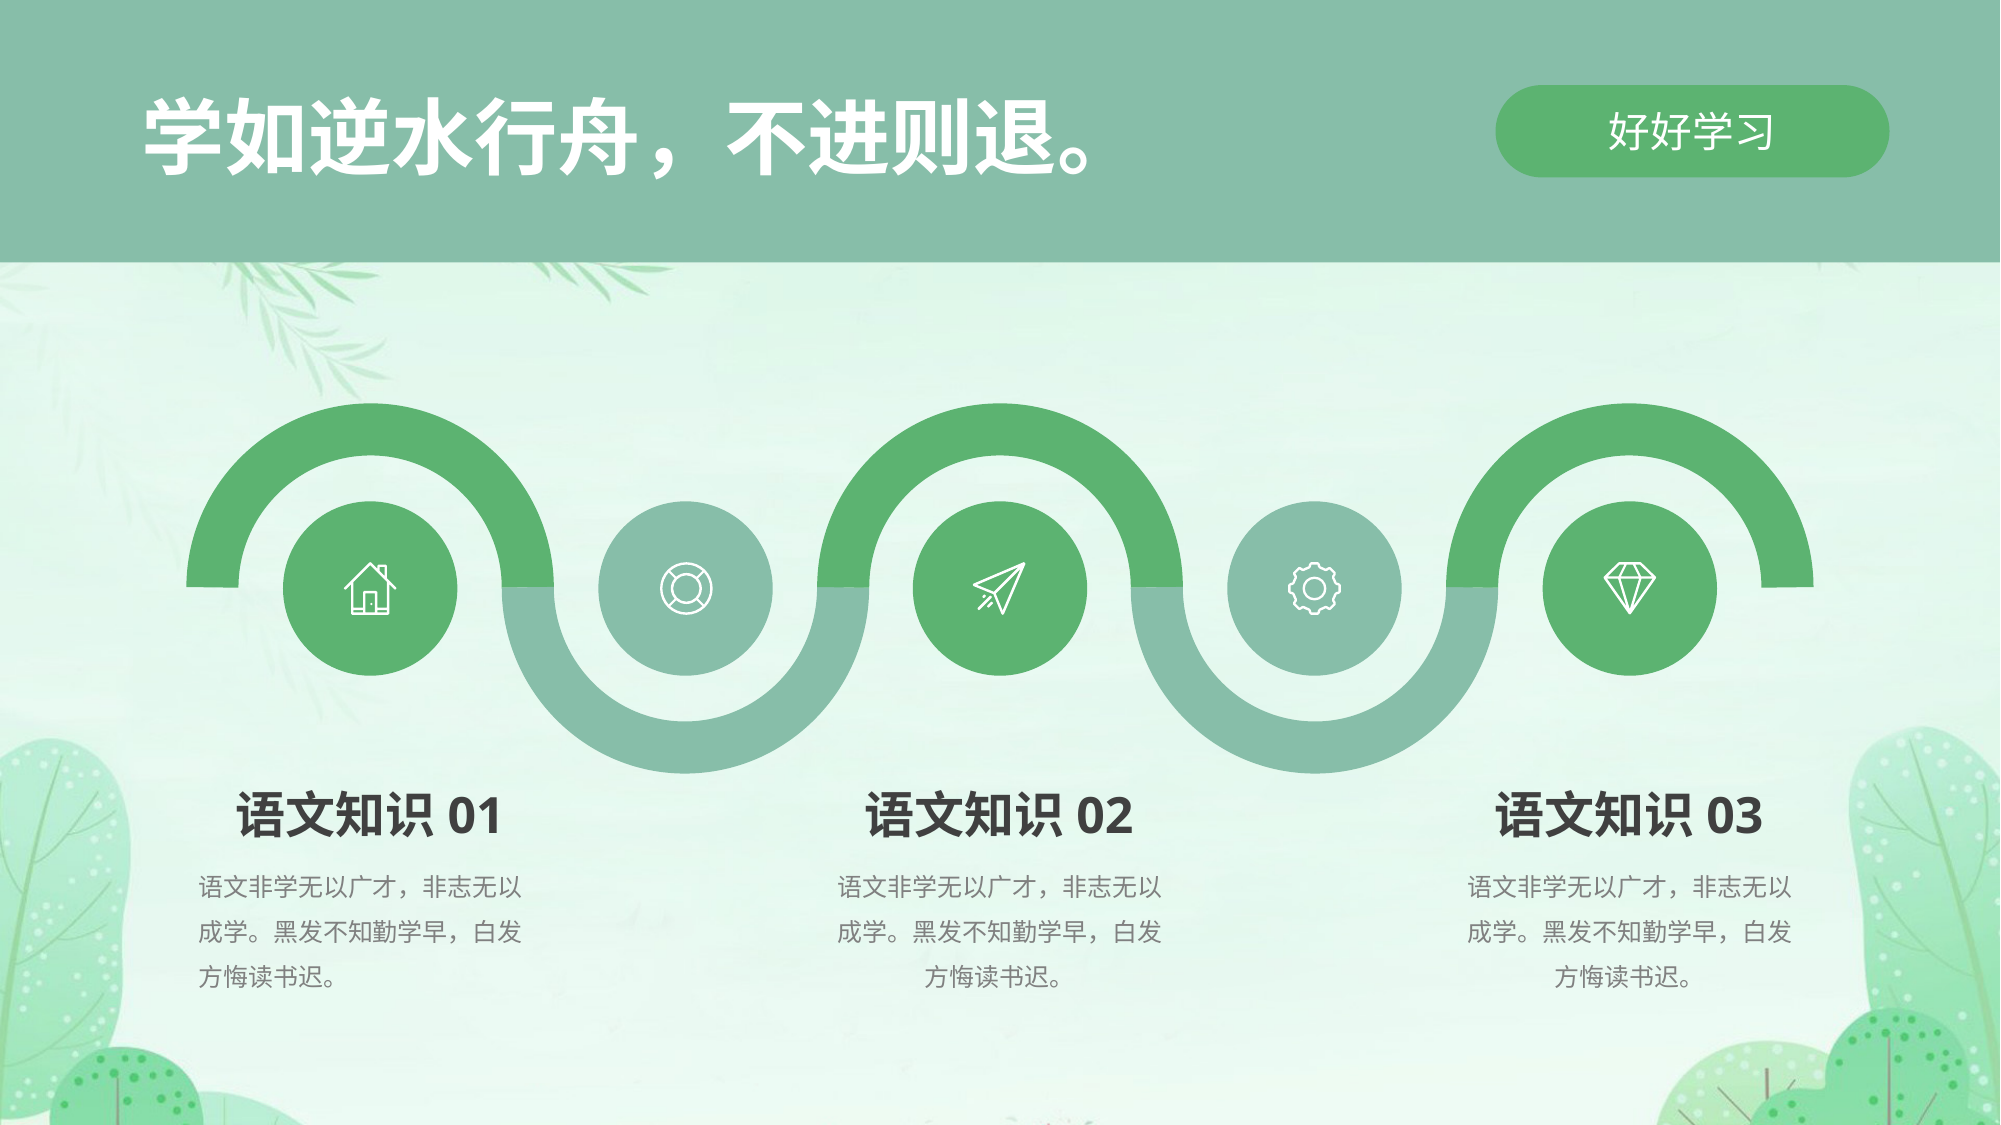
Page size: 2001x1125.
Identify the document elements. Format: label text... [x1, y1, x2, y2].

text_box [972, 562, 1026, 615]
picture [0, 265, 2000, 1125]
text_box [1540, 588, 1720, 678]
text_box [1225, 499, 1404, 587]
text_box [343, 562, 397, 615]
text_box [596, 499, 775, 587]
text_box [1288, 562, 1341, 615]
text_box [1472, 429, 1788, 588]
text_box 语文非学无以广才，非志无以成学。黑发不知勤学早，白发方悔读书迟。 [183, 851, 559, 999]
text_box [280, 588, 460, 678]
text_box 语文非学无以广才，非志无以成学。黑发不知勤学早，白发方悔读书迟。 [812, 851, 1188, 999]
text_box [527, 587, 844, 748]
text_box [0, 0, 2000, 265]
text_box [212, 429, 528, 588]
text_box [910, 588, 1090, 678]
text_box 好好学习 [1493, 83, 1892, 180]
text_box 语文知识03 [1400, 776, 1858, 851]
text_box 学如逆水行舟，不进则退。 [126, 78, 1228, 193]
text_box 语文知识01 [141, 776, 599, 851]
text_box [1603, 562, 1657, 615]
text_box 语文知识02 [770, 776, 1228, 851]
text_box [843, 429, 1157, 588]
text_box [1156, 587, 1473, 748]
text_box [660, 562, 713, 615]
text_box 语文非学无以广才，非志无以成学。黑发不知勤学早，白发方悔读书迟。 [1442, 851, 1818, 999]
